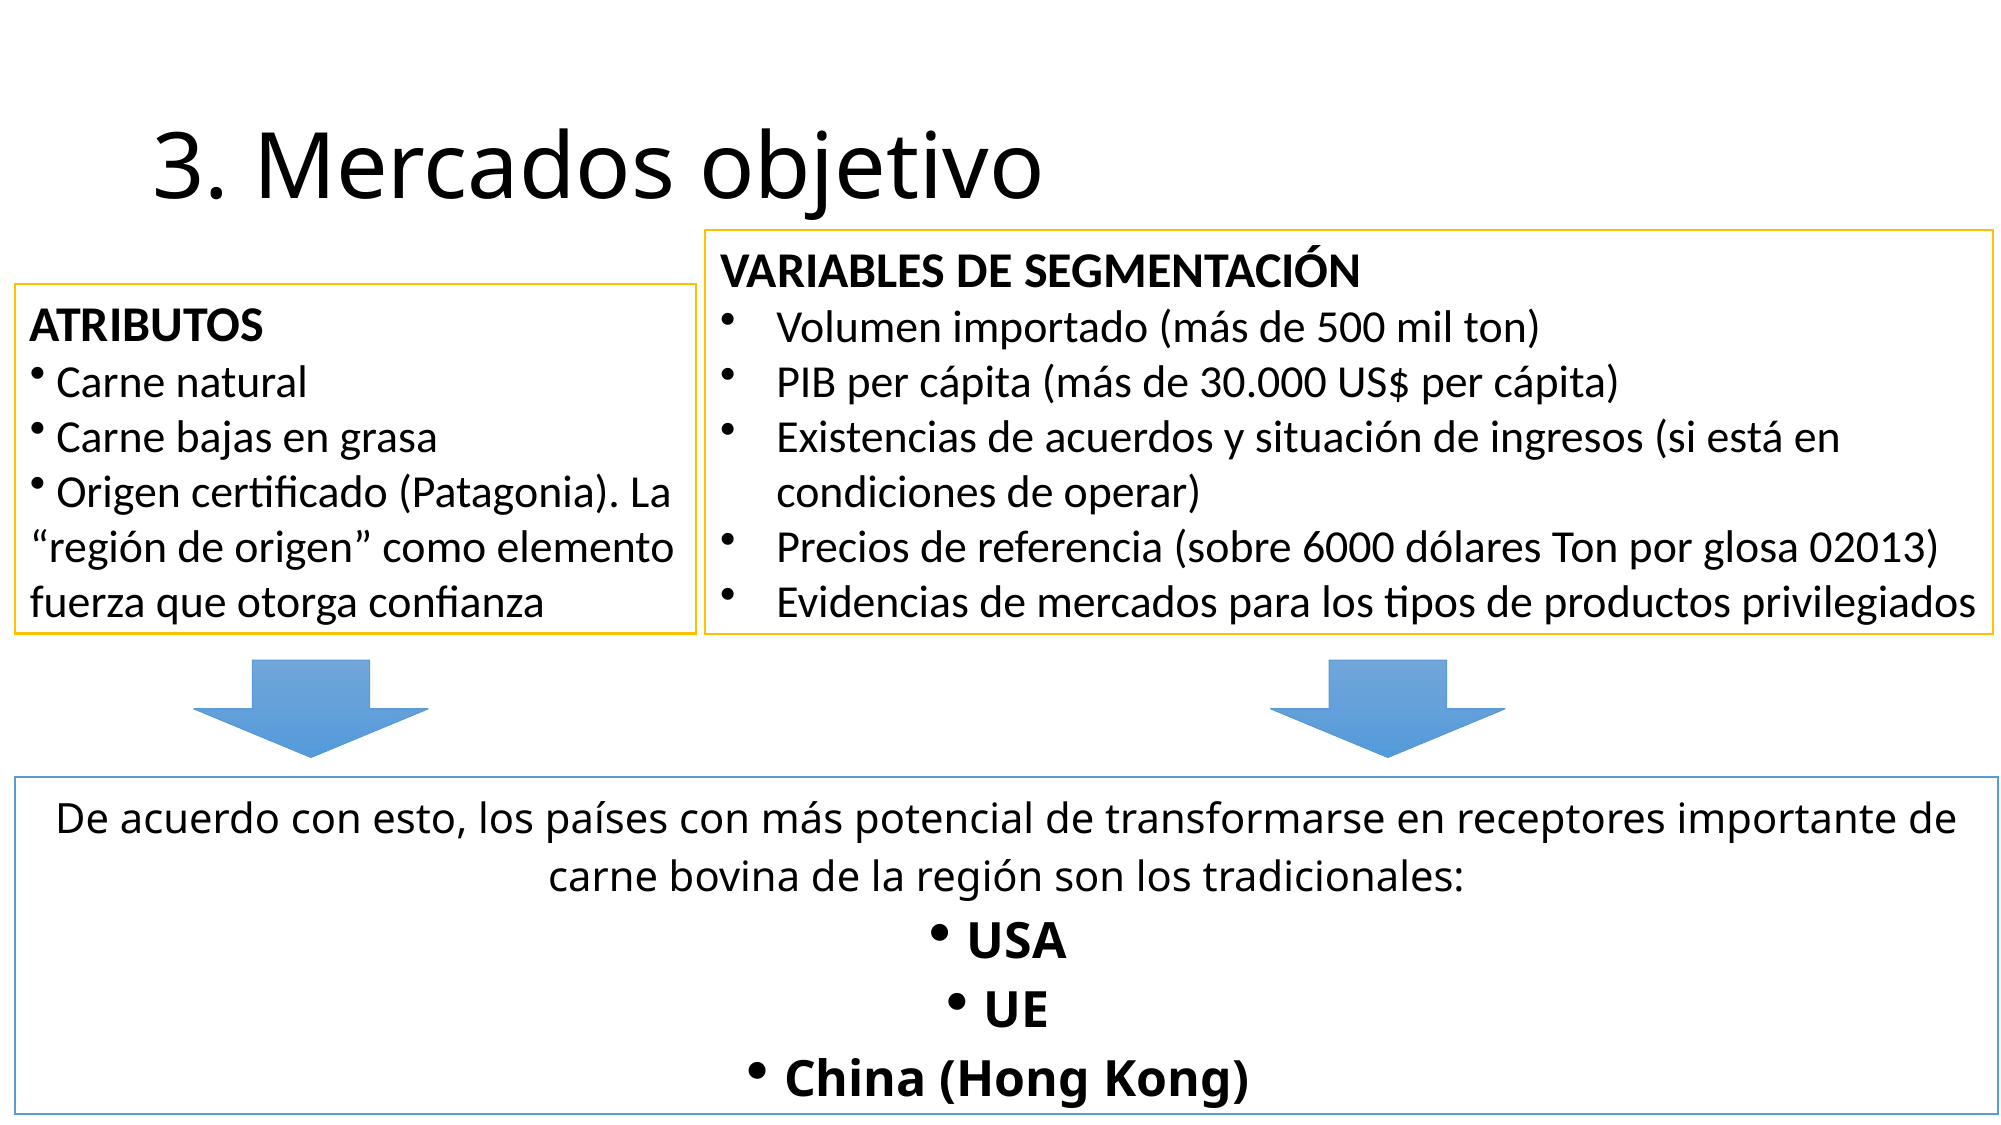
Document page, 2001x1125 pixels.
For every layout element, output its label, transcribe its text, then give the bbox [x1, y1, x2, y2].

text_box [193, 659, 429, 759]
text_box VARIABLES DE SEGMENTACIÓN Volumen importado (más de 500 mil ton) PIB per cápita (más de 30.000 US$ per cápita) Existencias de acuerdos y situación de ingresos (si está en condiciones de operar) Precios de referencia (sobre 6000 dólares Ton por glosa 02013) Evidencias de mercados para los tipos de productos privilegiados [704, 229, 1994, 635]
text_box De acuerdo con esto, los países con más potencial de transformarse en receptores importante de carne bovina de la región son los tradicionales: USA UE China (Hong Kong) [14, 776, 1999, 1115]
text_box ATRIBUTOS Carne natural Carne bajas en grasa Origen certificado (Patagonia). La “región de origen” como elemento fuerza que otorga confianza [14, 283, 697, 635]
title 3. Mercados objetivo [137, 59, 1863, 278]
text_box [1270, 659, 1506, 759]
